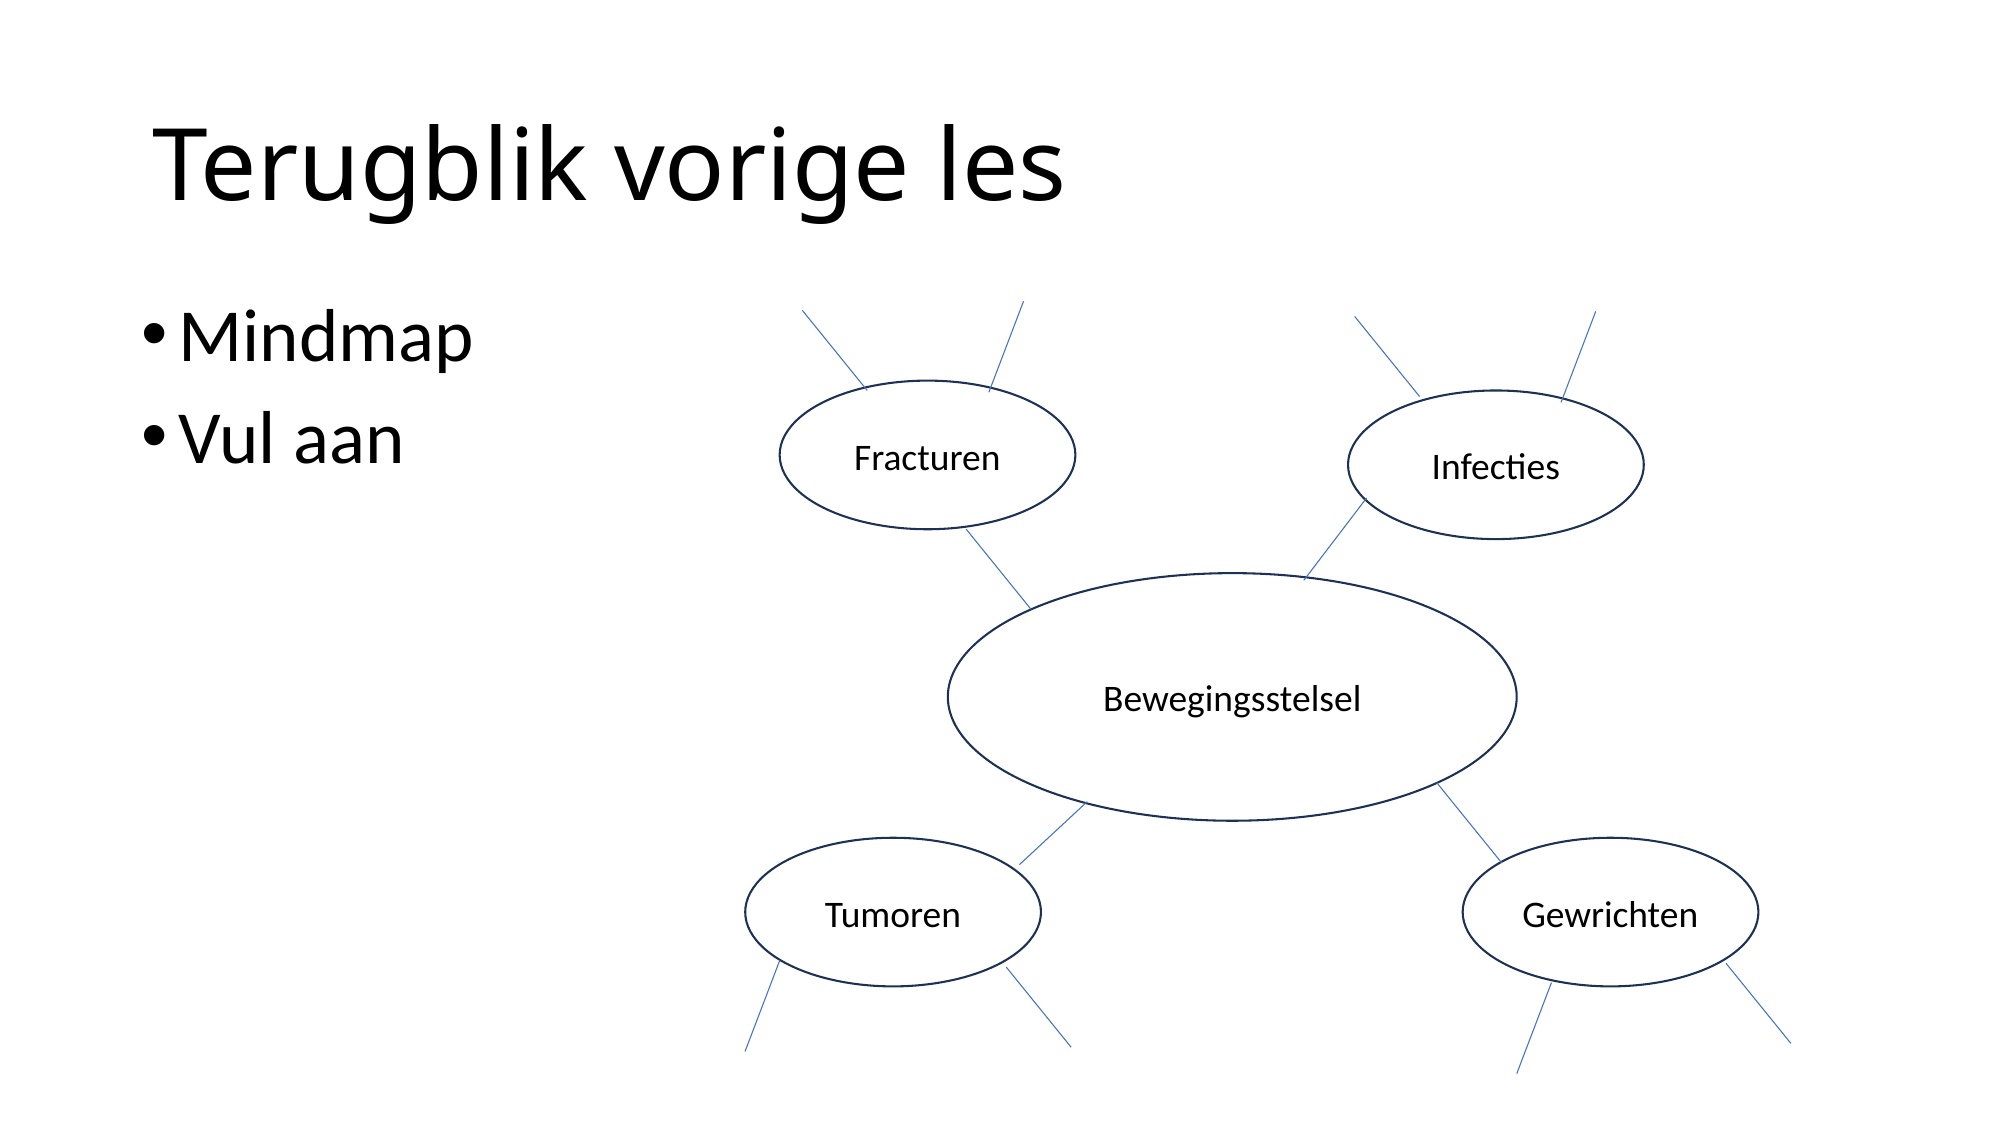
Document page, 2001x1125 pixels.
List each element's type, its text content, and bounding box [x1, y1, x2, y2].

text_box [1019, 801, 1088, 865]
title Terugblik vorige les [137, 59, 1863, 278]
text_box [802, 310, 868, 391]
text_box Infecties [1347, 389, 1645, 541]
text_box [966, 529, 1032, 610]
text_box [988, 301, 1024, 393]
list Mindmap Vul aan [126, 289, 1852, 1004]
text_box Bewegingsstelsel [946, 572, 1518, 822]
text_box Tumoren [744, 836, 1043, 988]
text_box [745, 960, 780, 1052]
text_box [1436, 782, 1502, 863]
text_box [1561, 311, 1596, 403]
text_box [1516, 982, 1552, 1074]
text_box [1354, 316, 1420, 397]
text_box Gewrichten [1461, 836, 1760, 988]
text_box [1726, 963, 1791, 1044]
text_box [1006, 967, 1072, 1048]
text_box Fracturen [778, 379, 1077, 531]
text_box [1303, 497, 1367, 581]
